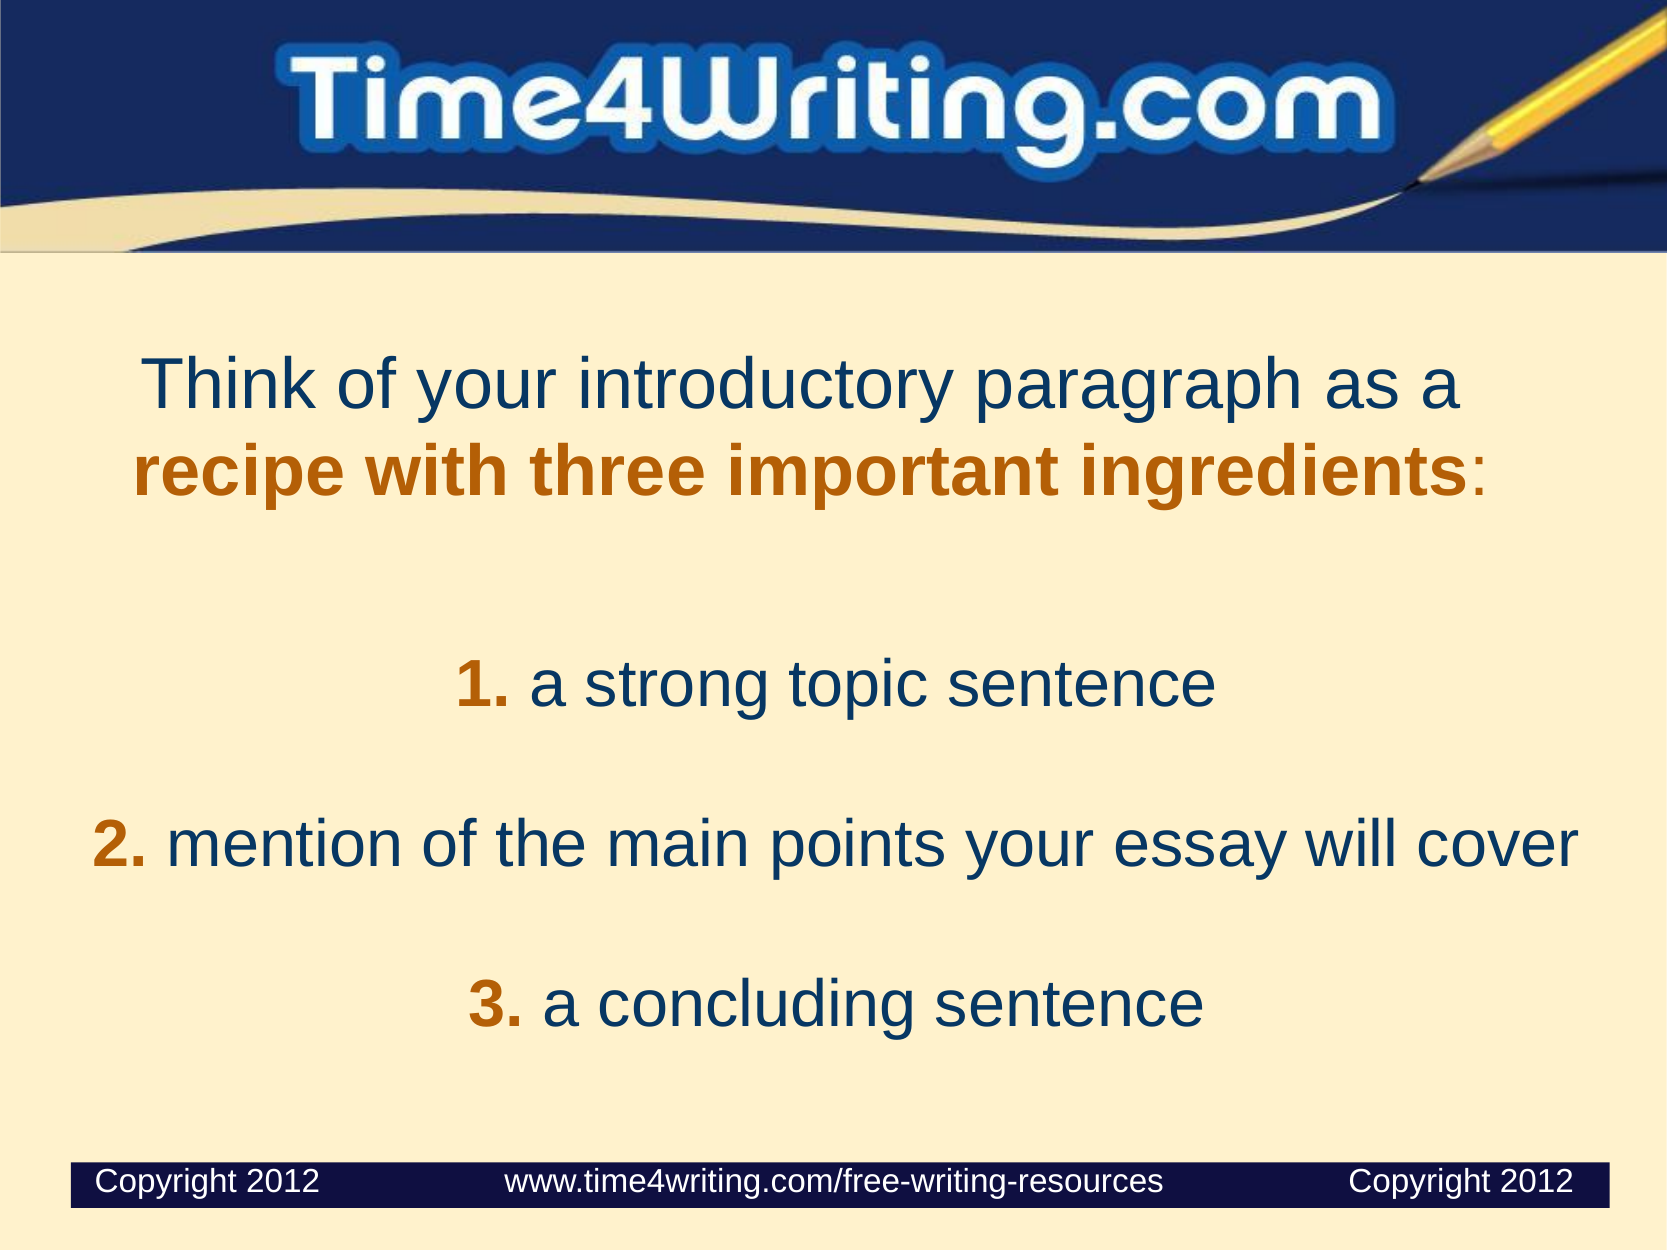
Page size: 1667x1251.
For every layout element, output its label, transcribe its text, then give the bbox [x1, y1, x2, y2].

text_box [0, 0, 1667, 253]
subtitle 1. a strong topic sentence 2. mention of the main points your essay will cover 3. a concluding sentence [66, 633, 1608, 1250]
text_box [69, 1160, 1612, 1210]
title Think of your introductory paragraph as a recipe with three important ingredients: [50, 330, 1593, 603]
picture [0, 253, 1667, 1250]
text_box Copyright 2012 www.time4writing.com/free-writing-resources Copyright 2012 [83, 1162, 1598, 1201]
